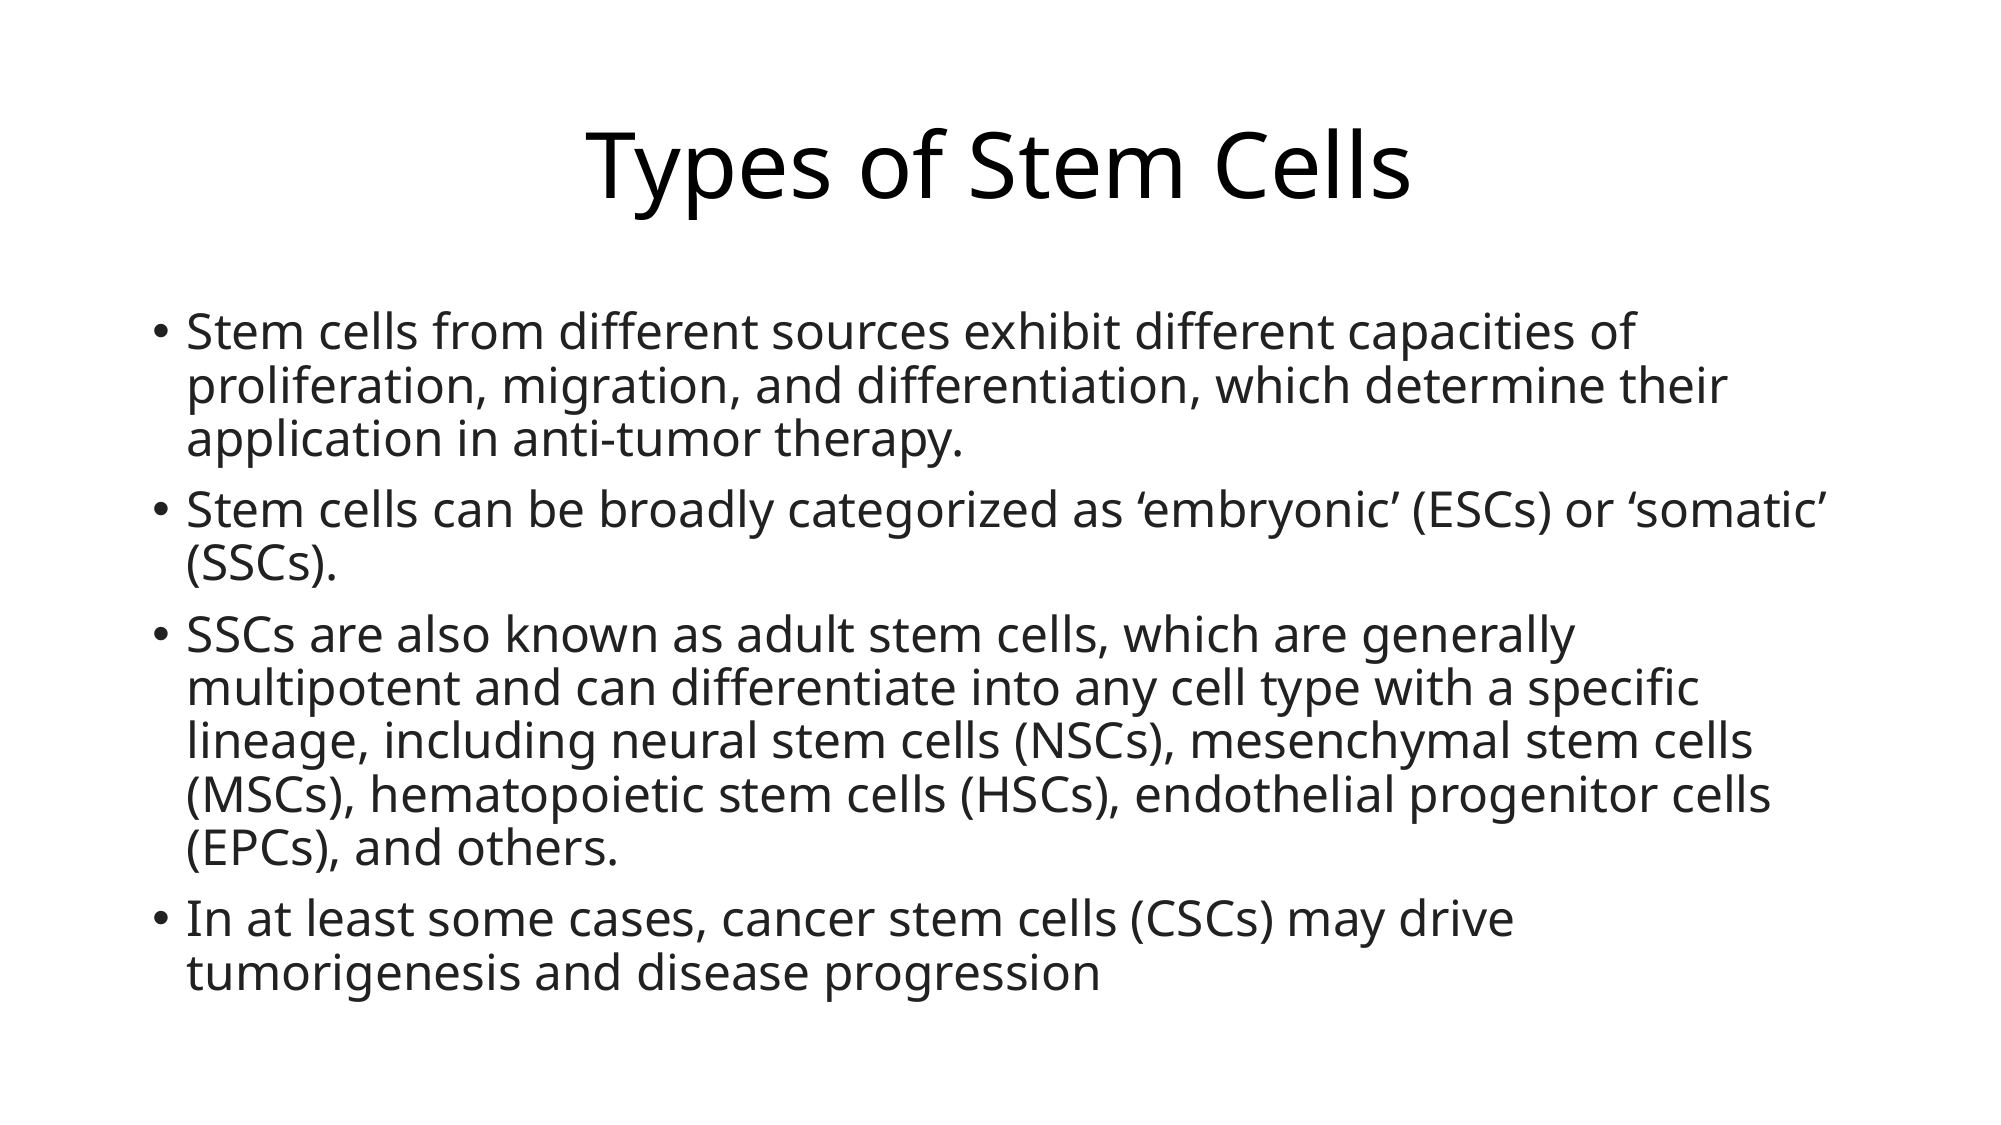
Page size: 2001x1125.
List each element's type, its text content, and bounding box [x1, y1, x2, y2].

list Stem cells from different sources exhibit different capacities of proliferation, migration, and differentiation, which determine their application in anti-tumor therapy. Stem cells can be broadly categorized as ‘embryonic’ (ESCs) or ‘somatic’ (SSCs). SSCs are also known as adult stem cells, which are generally multipotent and can differentiate into any cell type with a specific lineage, including neural stem cells (NSCs), mesenchymal stem cells (MSCs), hematopoietic stem cells (HSCs), endothelial progenitor cells (EPCs), and others. In at least some cases, cancer stem cells (CSCs) may drive tumorigenesis and disease progression [137, 299, 1863, 1014]
title Types of Stem Cells [137, 59, 1863, 278]
